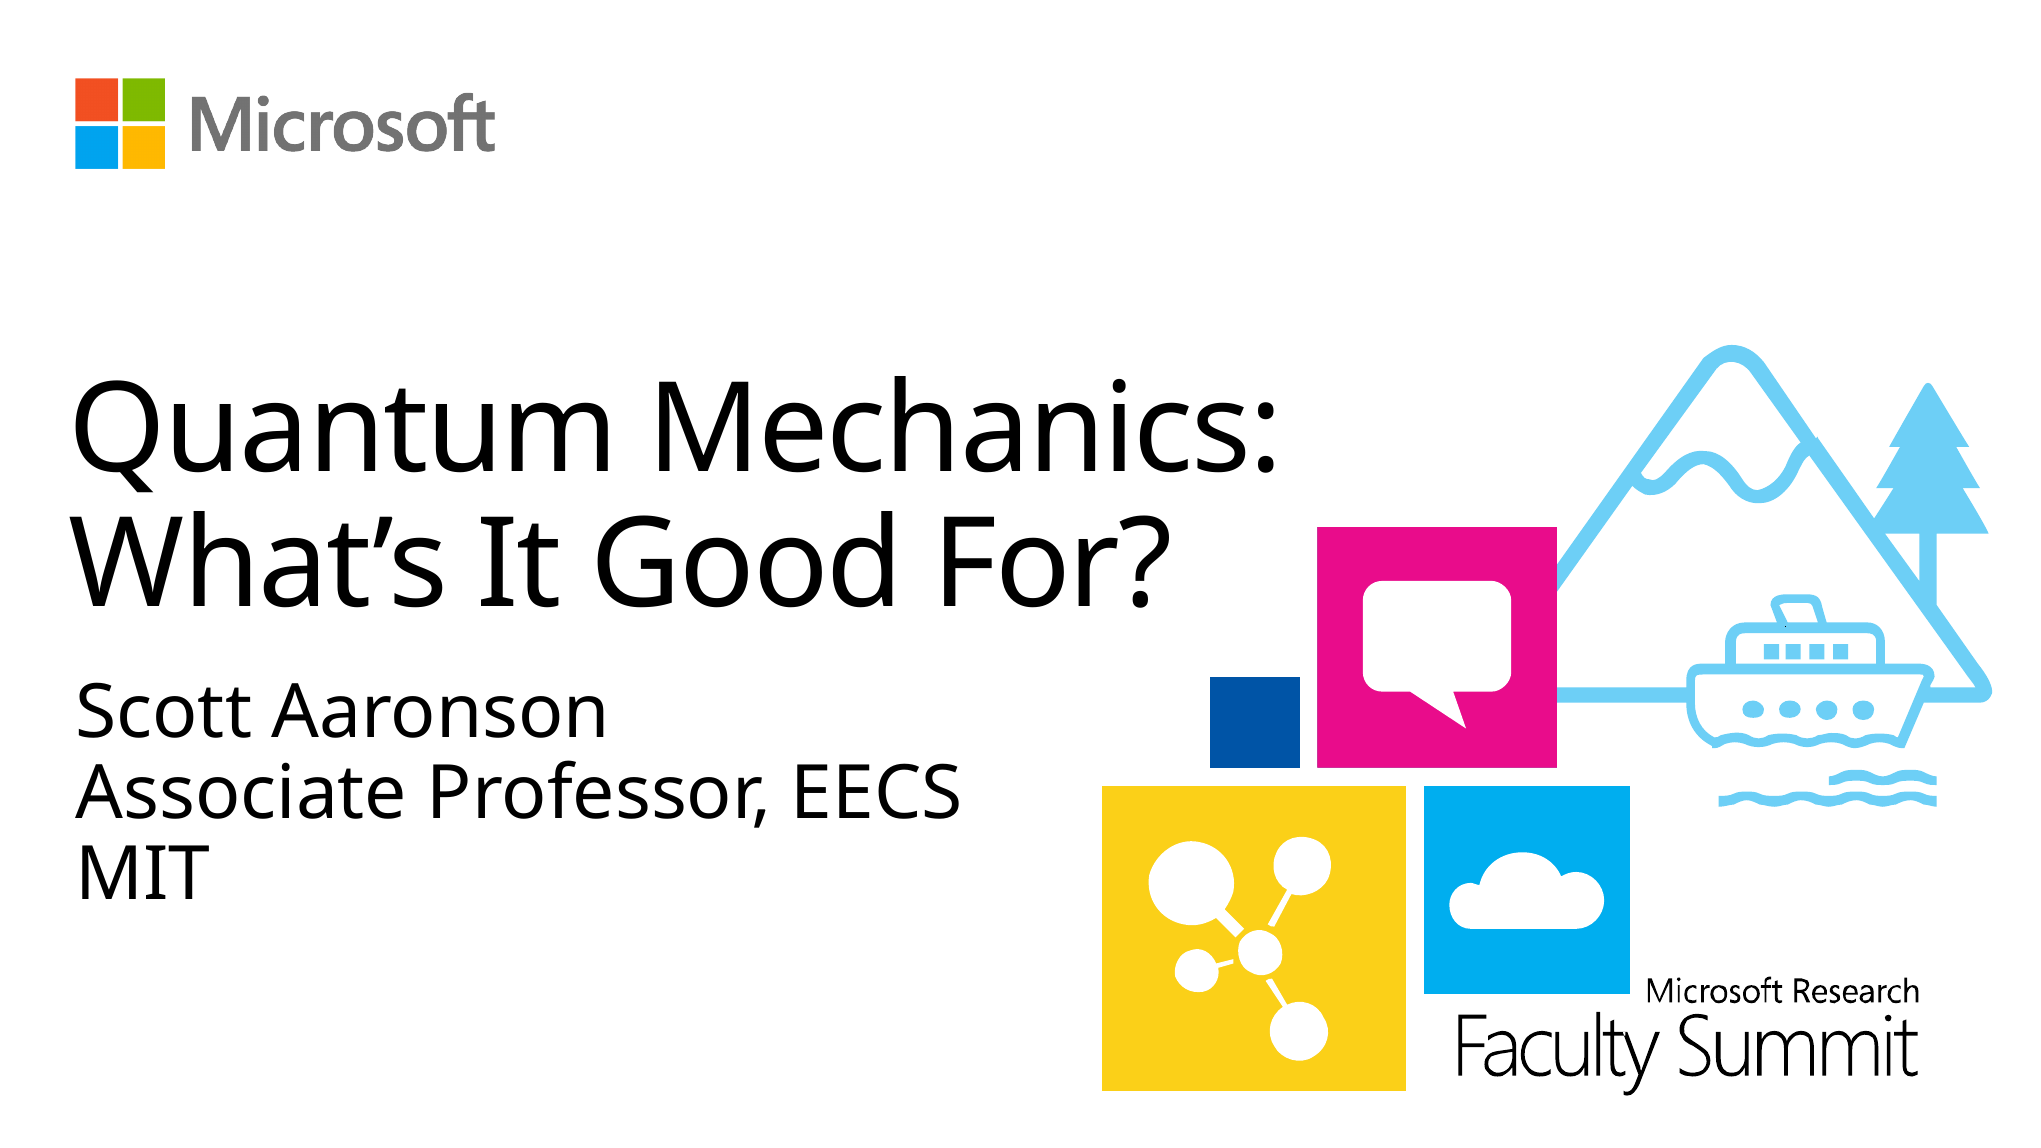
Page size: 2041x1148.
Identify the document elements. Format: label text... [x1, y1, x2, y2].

picture [75, 78, 495, 169]
list Scott Aaronson Associate Professor, EECS MIT [45, 649, 1096, 949]
title Quantum Mechanics: What’s It Good For? [45, 348, 1396, 649]
